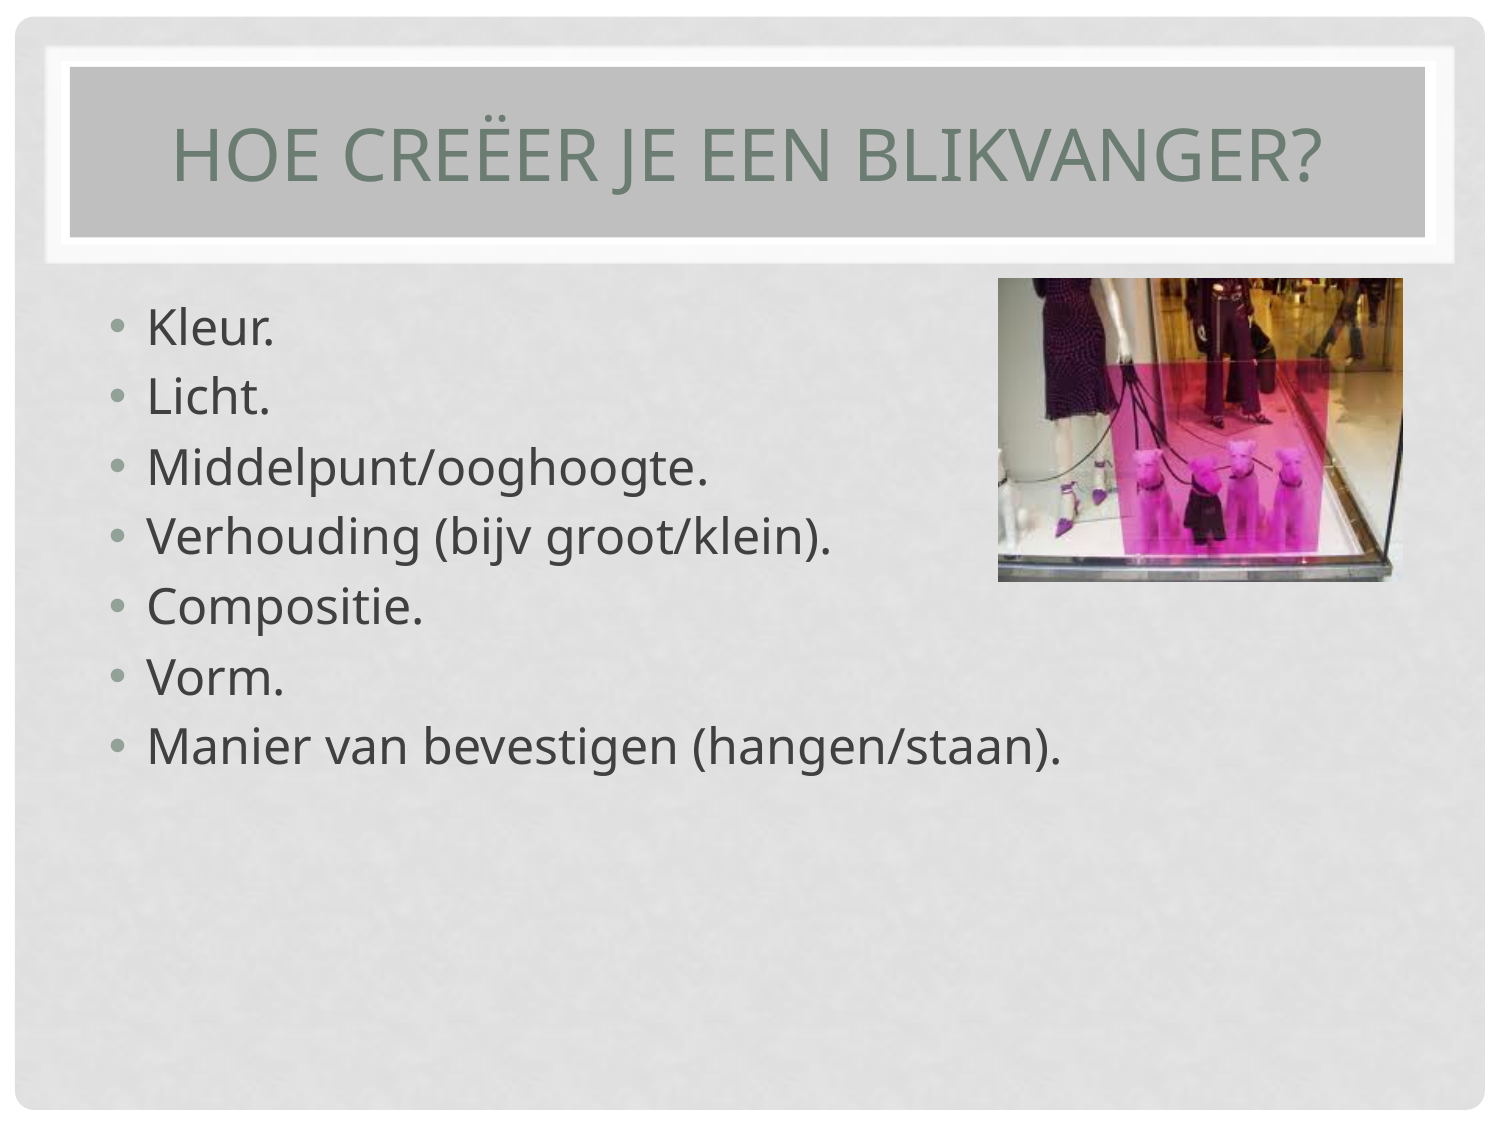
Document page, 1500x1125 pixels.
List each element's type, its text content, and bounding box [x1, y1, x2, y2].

list Kleur. Licht. Middelpunt/ooghoogte. Verhouding (bijv groot/klein). Compositie. Vorm. Manier van bevestigen (hangen/staan). [75, 287, 1425, 1005]
picture [997, 278, 1403, 583]
title Hoe creëer je een blikvanger? [69, 66, 1425, 238]
